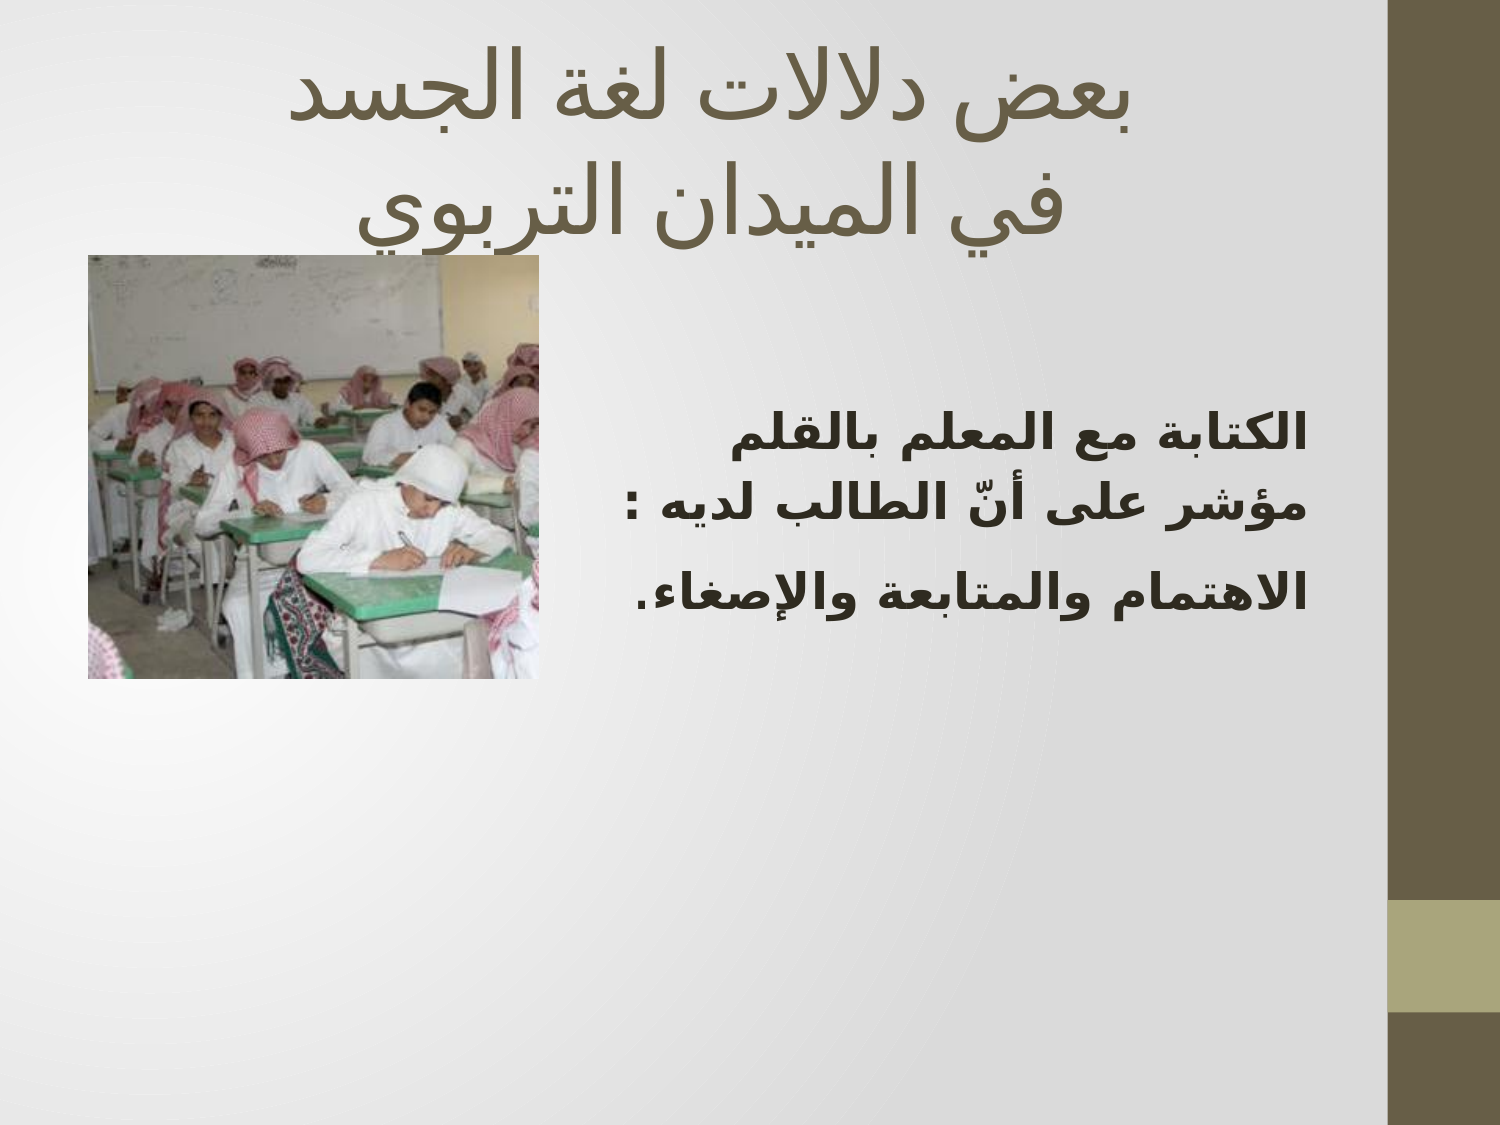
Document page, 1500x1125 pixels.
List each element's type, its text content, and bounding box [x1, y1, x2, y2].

picture [87, 254, 539, 680]
list الكتابة مع المعلم بالقلم مؤشر على أنّ الطالب لديه : الاهتمام والمتابعة والإصغاء. [75, 262, 1325, 1050]
title بعض دلالات لغة الجسد في الميدان التربوي [75, 45, 1325, 233]
